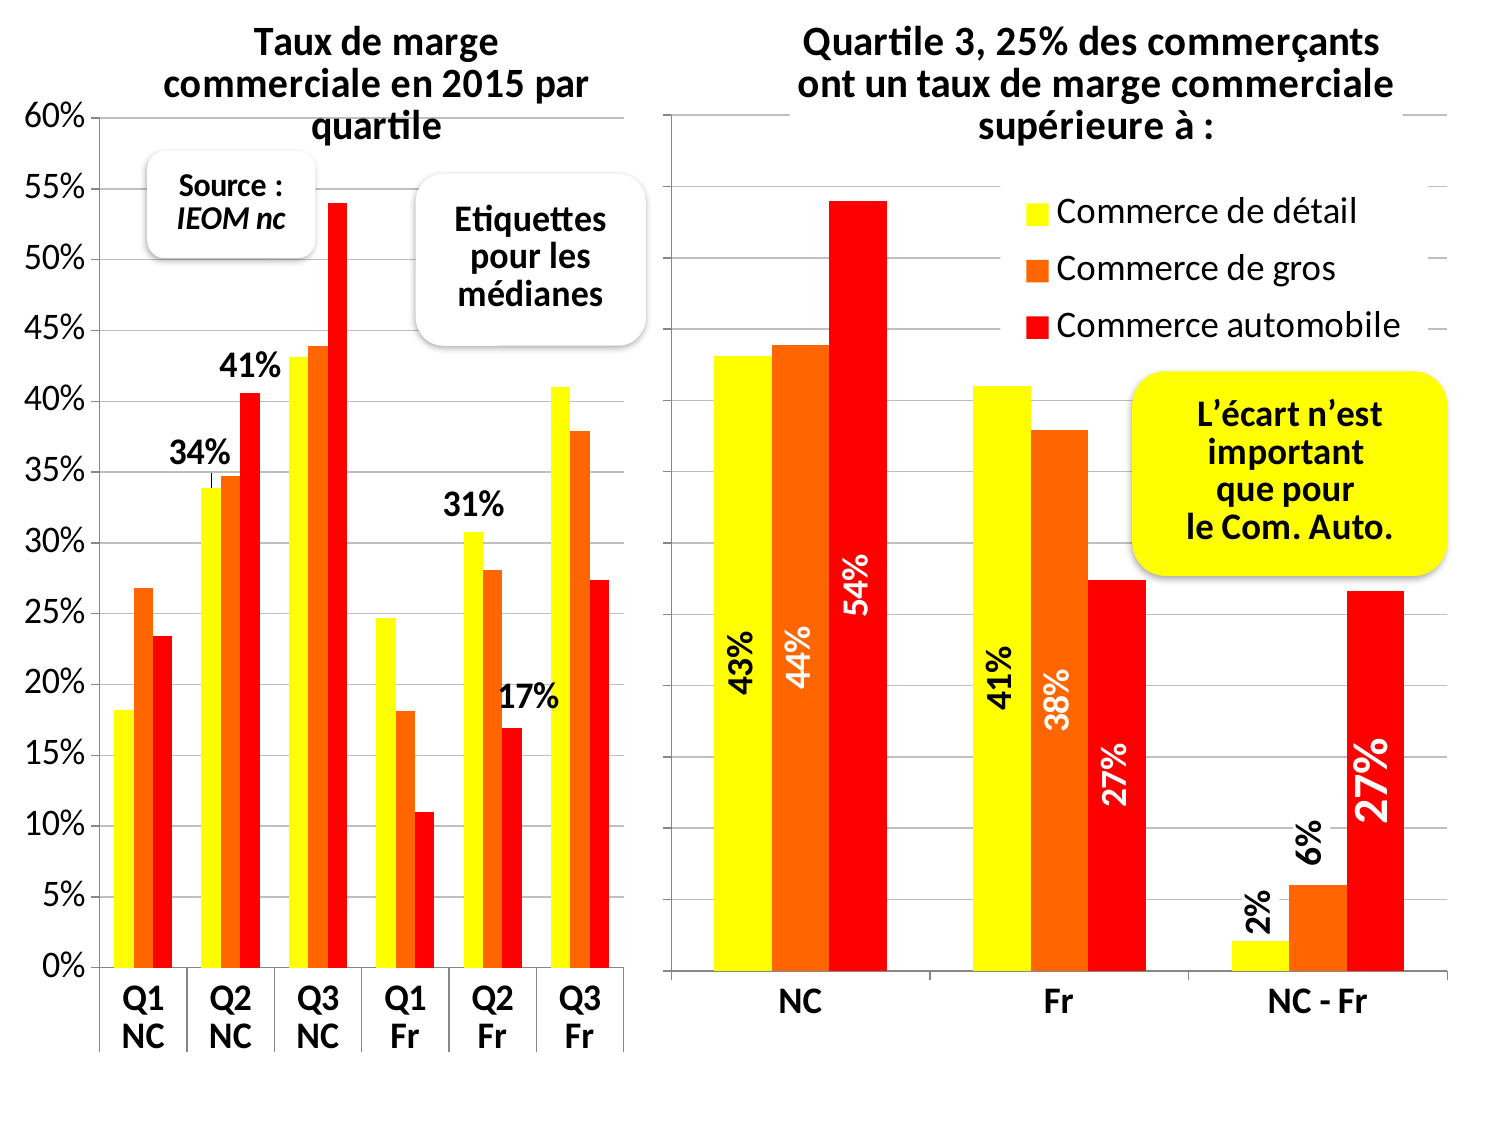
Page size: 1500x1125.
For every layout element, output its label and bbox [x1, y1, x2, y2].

chart [23, 11, 1455, 1110]
